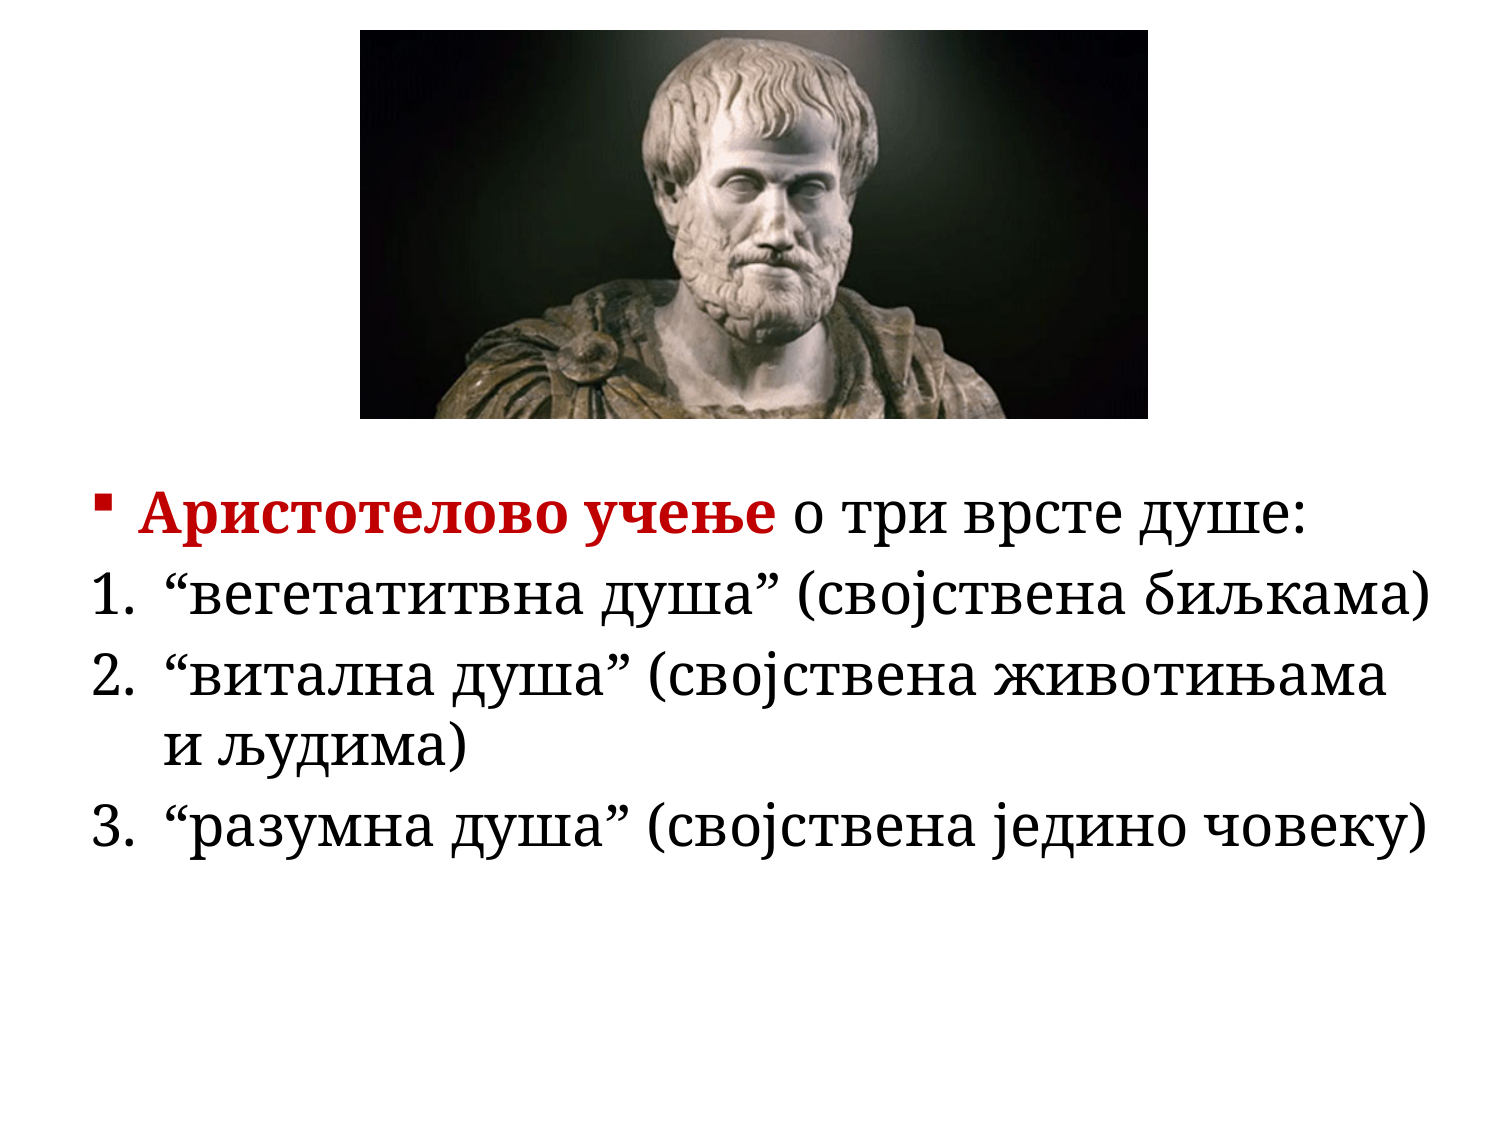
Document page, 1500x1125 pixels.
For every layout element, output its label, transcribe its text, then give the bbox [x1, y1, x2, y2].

list Аристотелово учење о три врсте душе: “вегетатитвна душа” (својствена биљкама) “витална душа” (својствена животињама и људима) “разумна душа” (својствена једино човеку) [74, 467, 1460, 1006]
picture [359, 30, 1148, 419]
